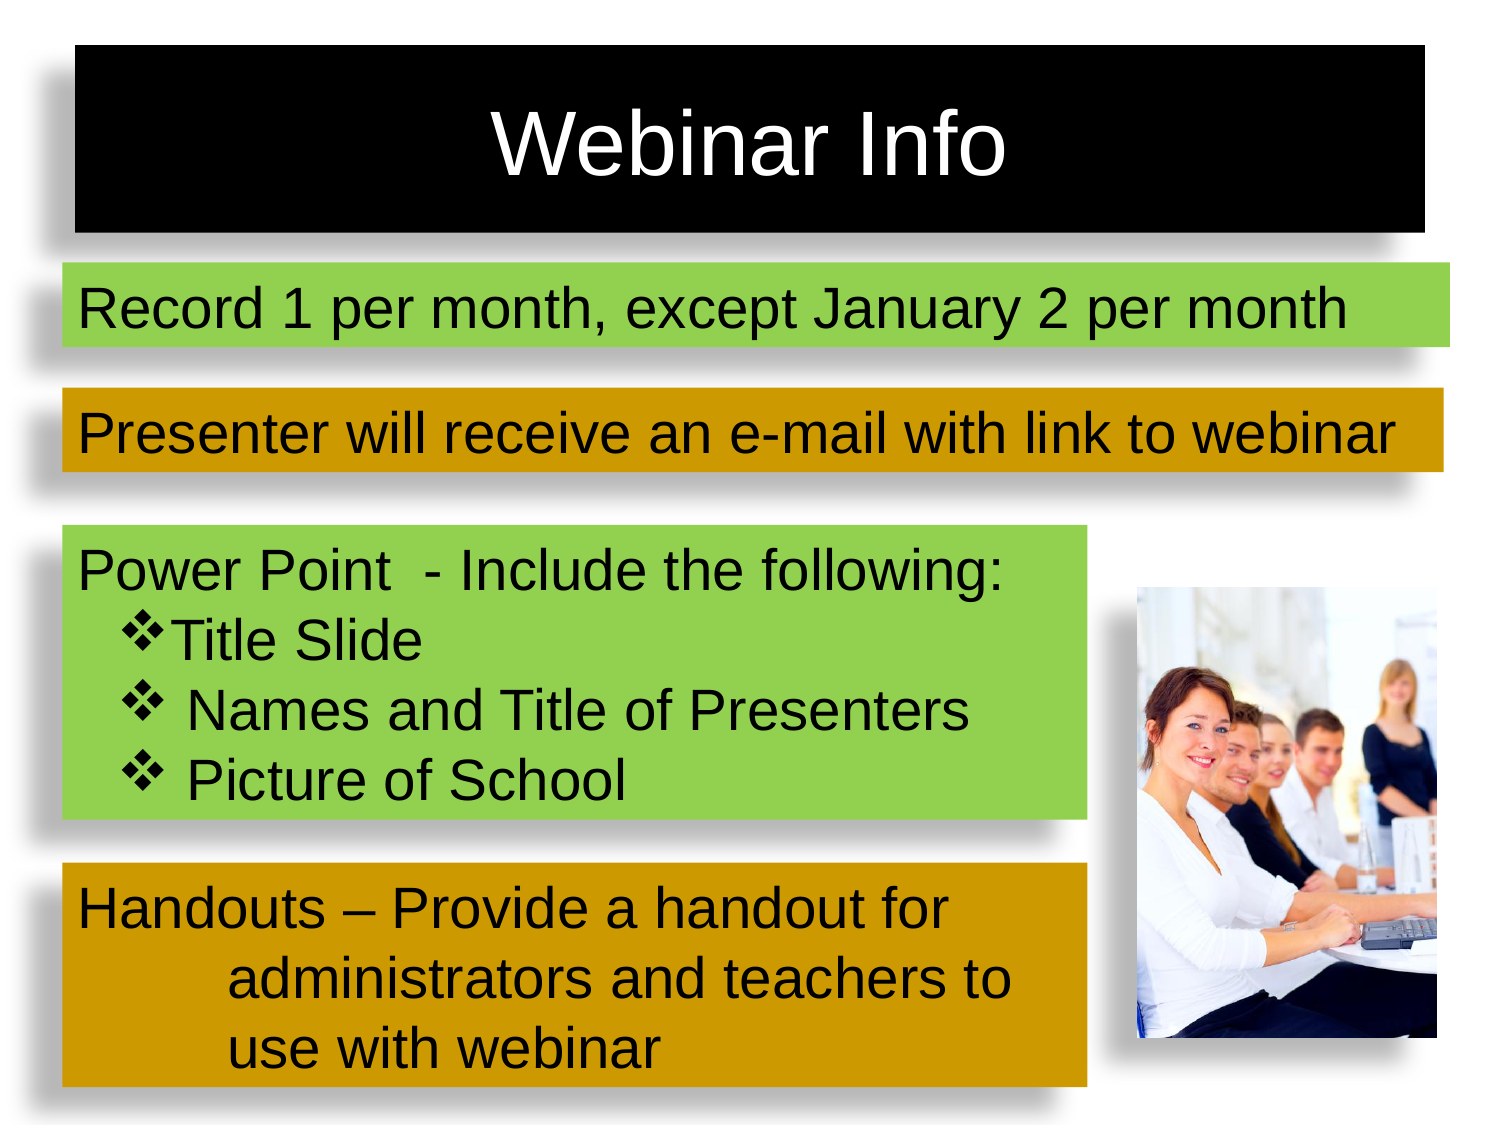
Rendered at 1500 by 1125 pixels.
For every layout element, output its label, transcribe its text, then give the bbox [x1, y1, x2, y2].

text_box Power Point - Include the following: Title Slide Names and Title of Presenters Picture of School [62, 524, 1088, 820]
text_box Record 1 per month, except January 2 per month [62, 262, 1450, 348]
title Webinar Info [72, 42, 1428, 236]
text_box Presenter will receive an e-mail with link to webinar [62, 387, 1444, 473]
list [1137, 587, 1438, 1038]
text_box Handouts – Provide a handout for administrators and teachers to use with webinar [62, 862, 1088, 1088]
